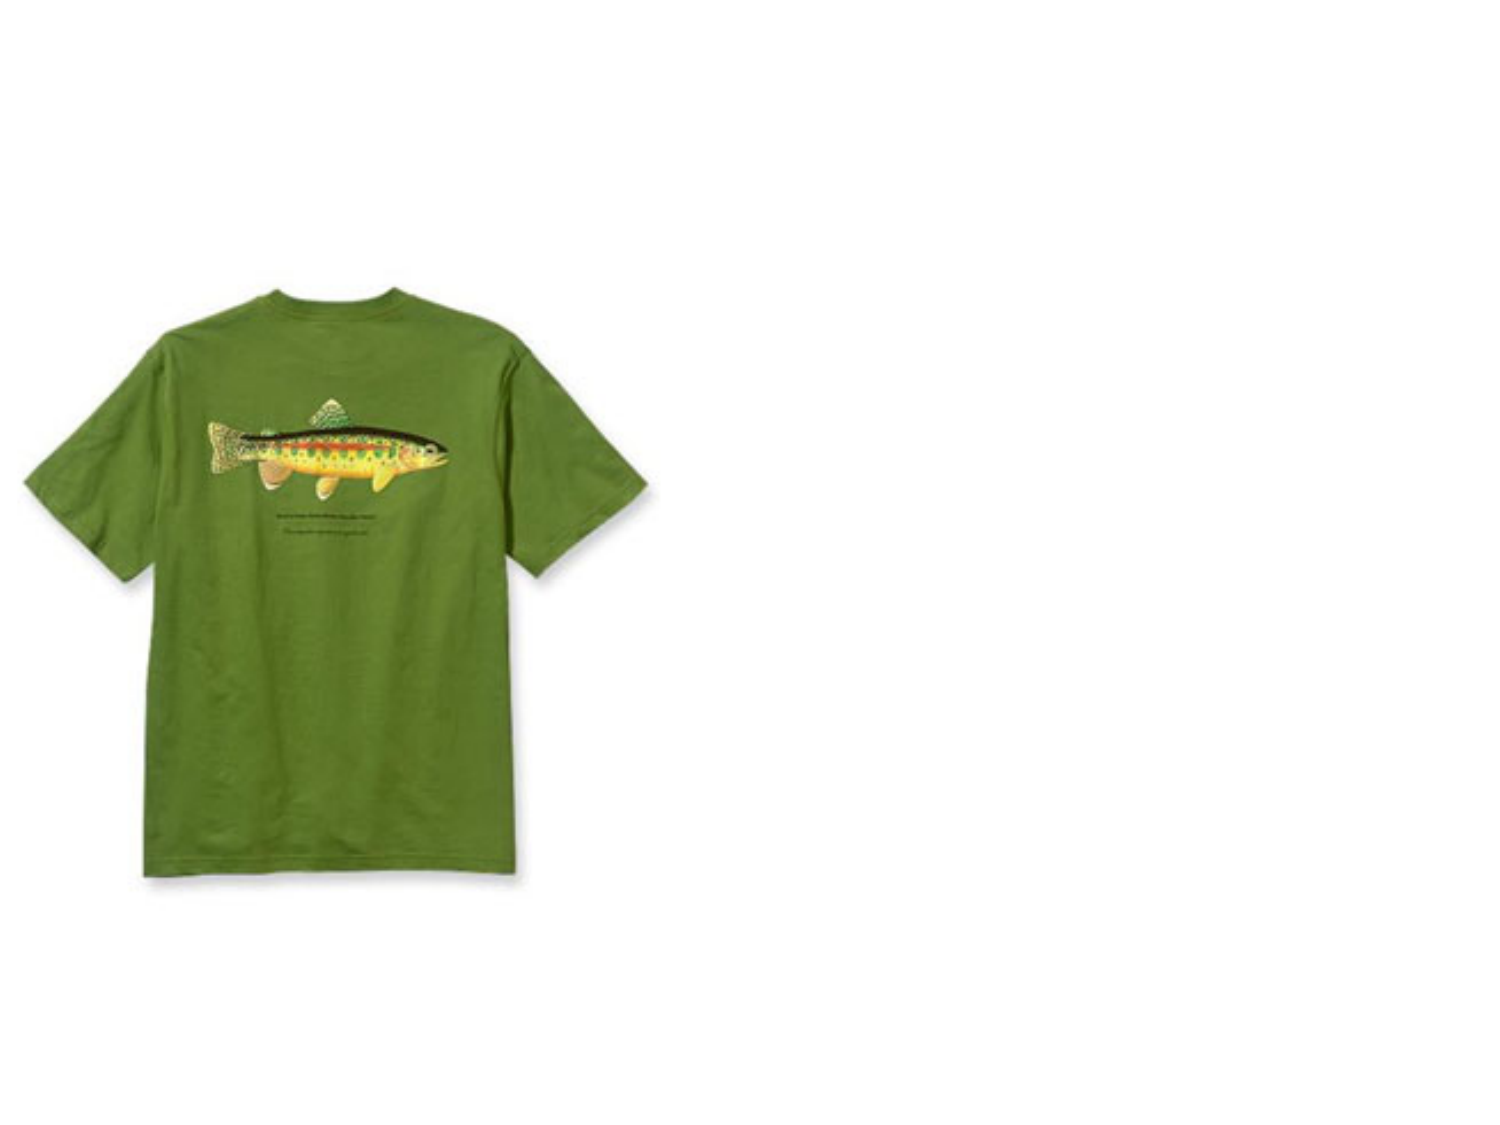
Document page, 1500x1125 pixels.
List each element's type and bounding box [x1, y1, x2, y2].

picture [0, 249, 688, 938]
